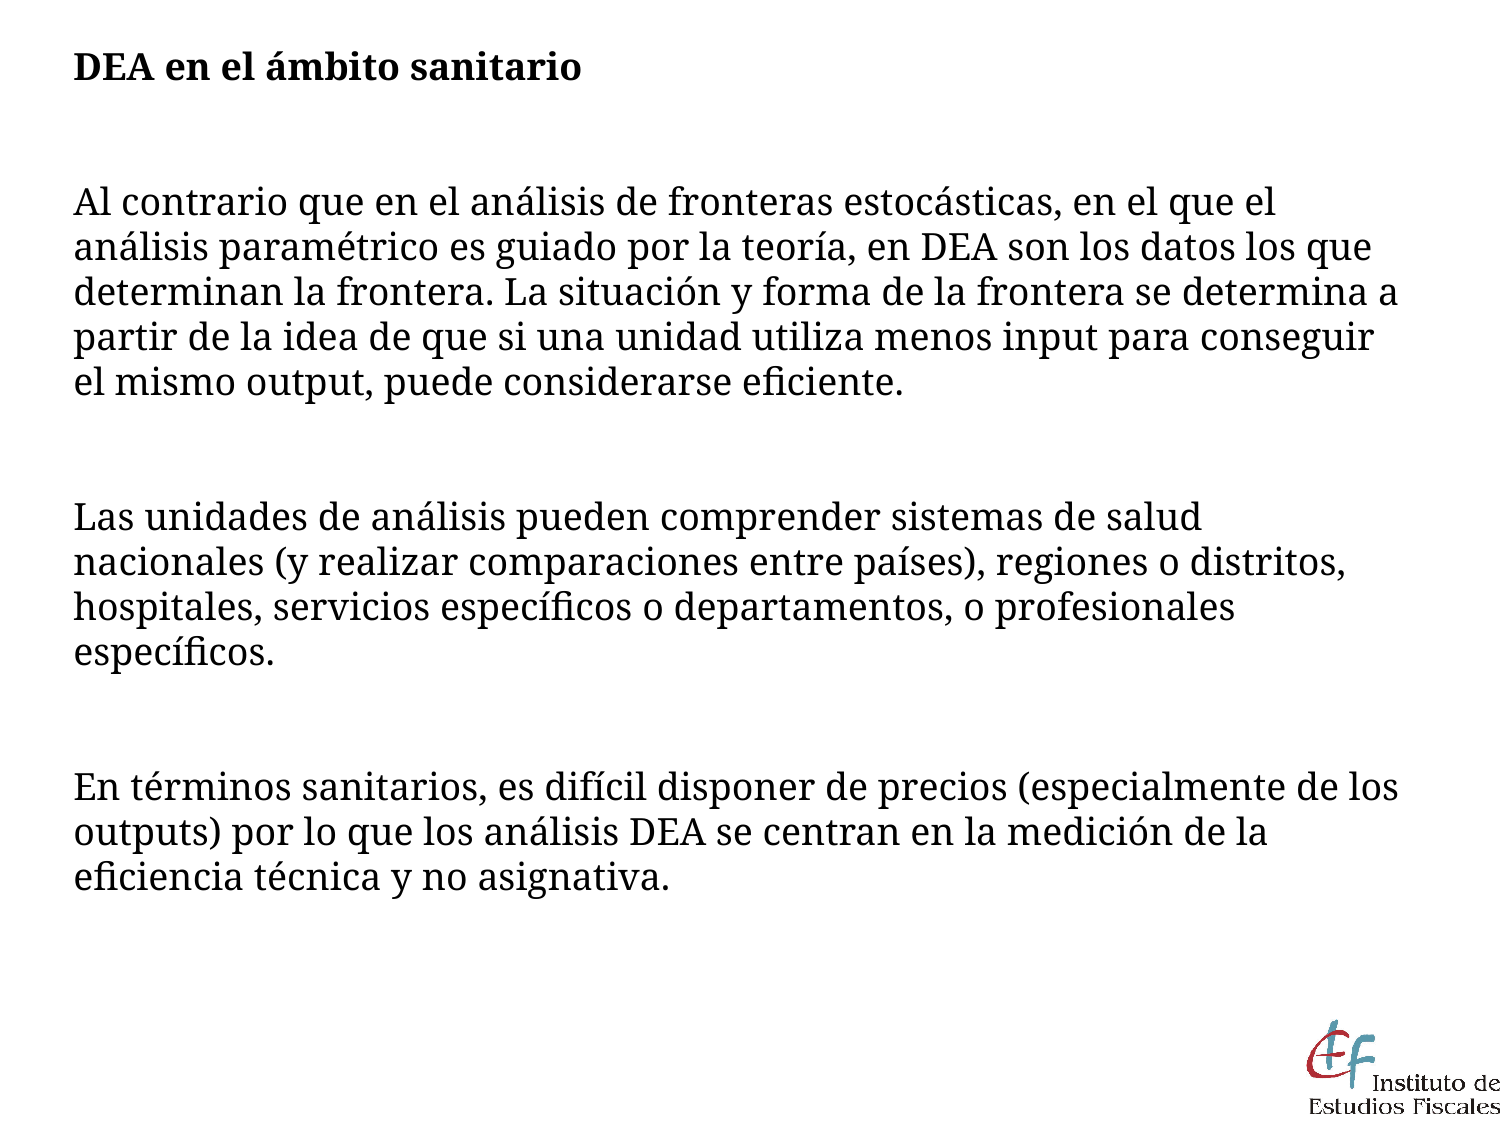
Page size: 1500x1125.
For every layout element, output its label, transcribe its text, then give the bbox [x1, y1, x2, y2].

text_box DEA en el ámbito sanitario Al contrario que en el análisis de fronteras estocásticas, en el que el análisis paramétrico es guiado por la teoría, en DEA son los datos los que determinan la frontera. La situación y forma de la frontera se determina a partir de la idea de que si una unidad utiliza menos input para conseguir el mismo output, puede considerarse eficiente. Las unidades de análisis pueden comprender sistemas de salud nacionales (y realizar comparaciones entre países), regiones o distritos, hospitales, servicios específicos o departamentos, o profesionales específicos. En términos sanitarios, es difícil disponer de precios (especialmente de los outputs) por lo que los análisis DEA se centran en la medición de la eficiencia técnica y no asignativa. [58, 35, 1418, 905]
picture [1306, 1019, 1500, 1114]
